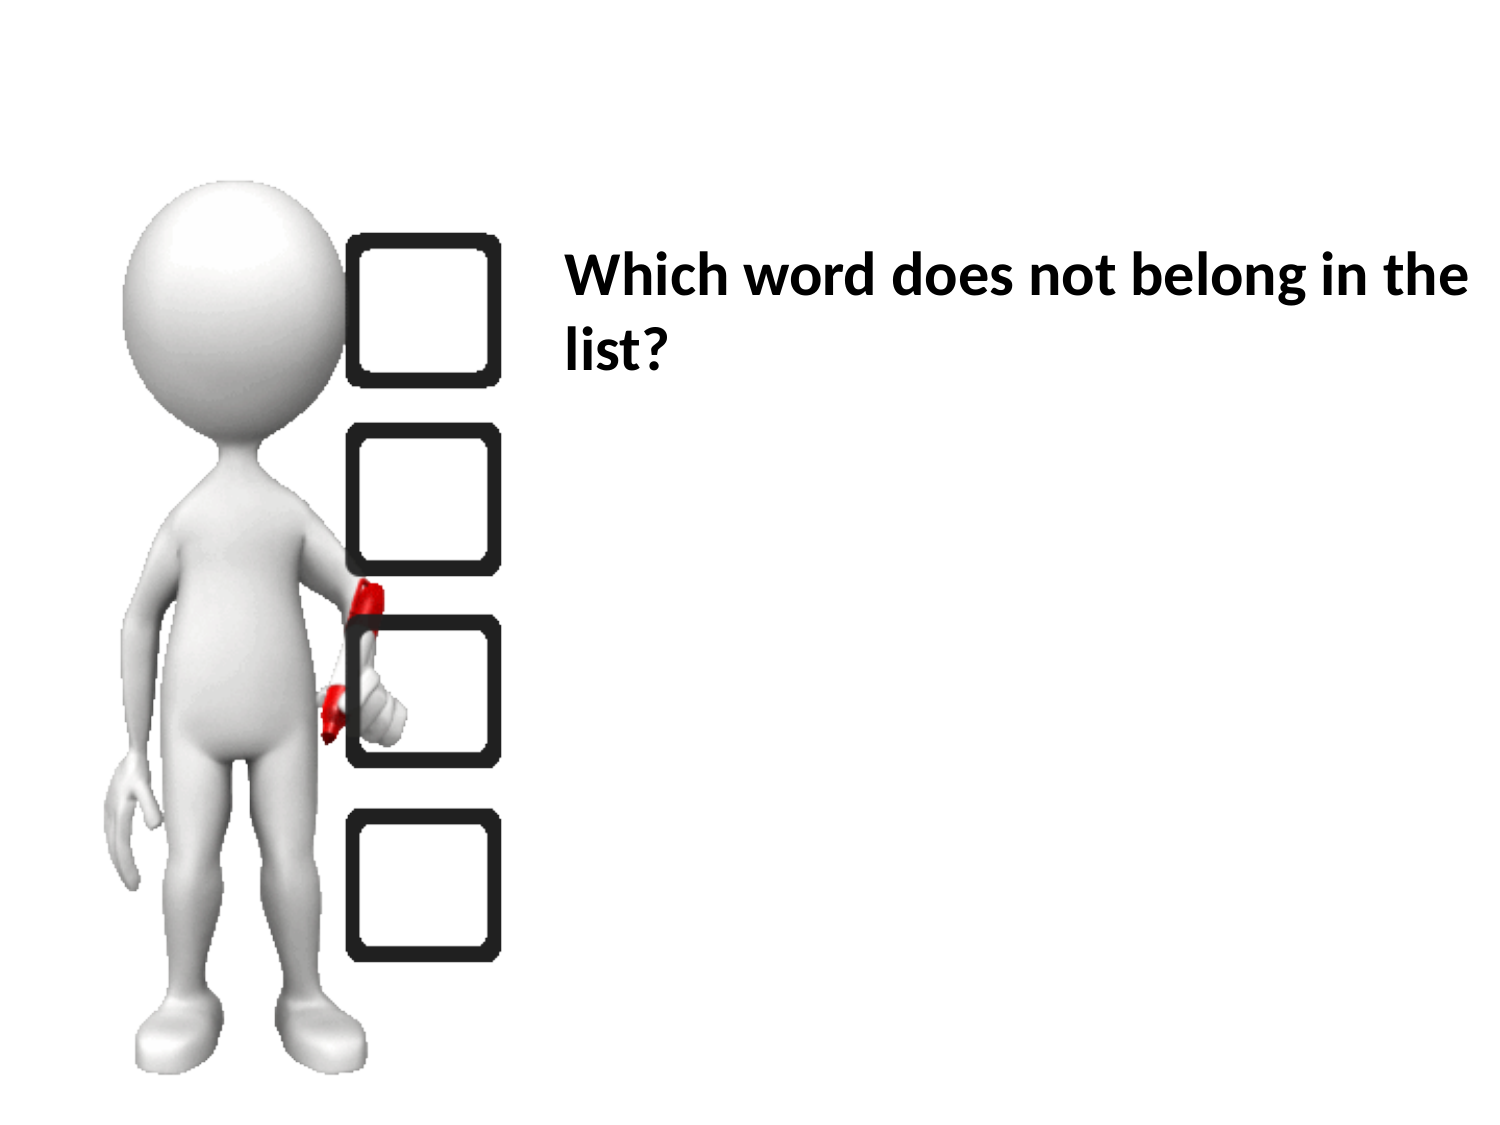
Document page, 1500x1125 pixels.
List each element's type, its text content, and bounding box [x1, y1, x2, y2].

picture [0, 162, 601, 1125]
title Which word does not belong in the list? [604, 224, 1500, 467]
